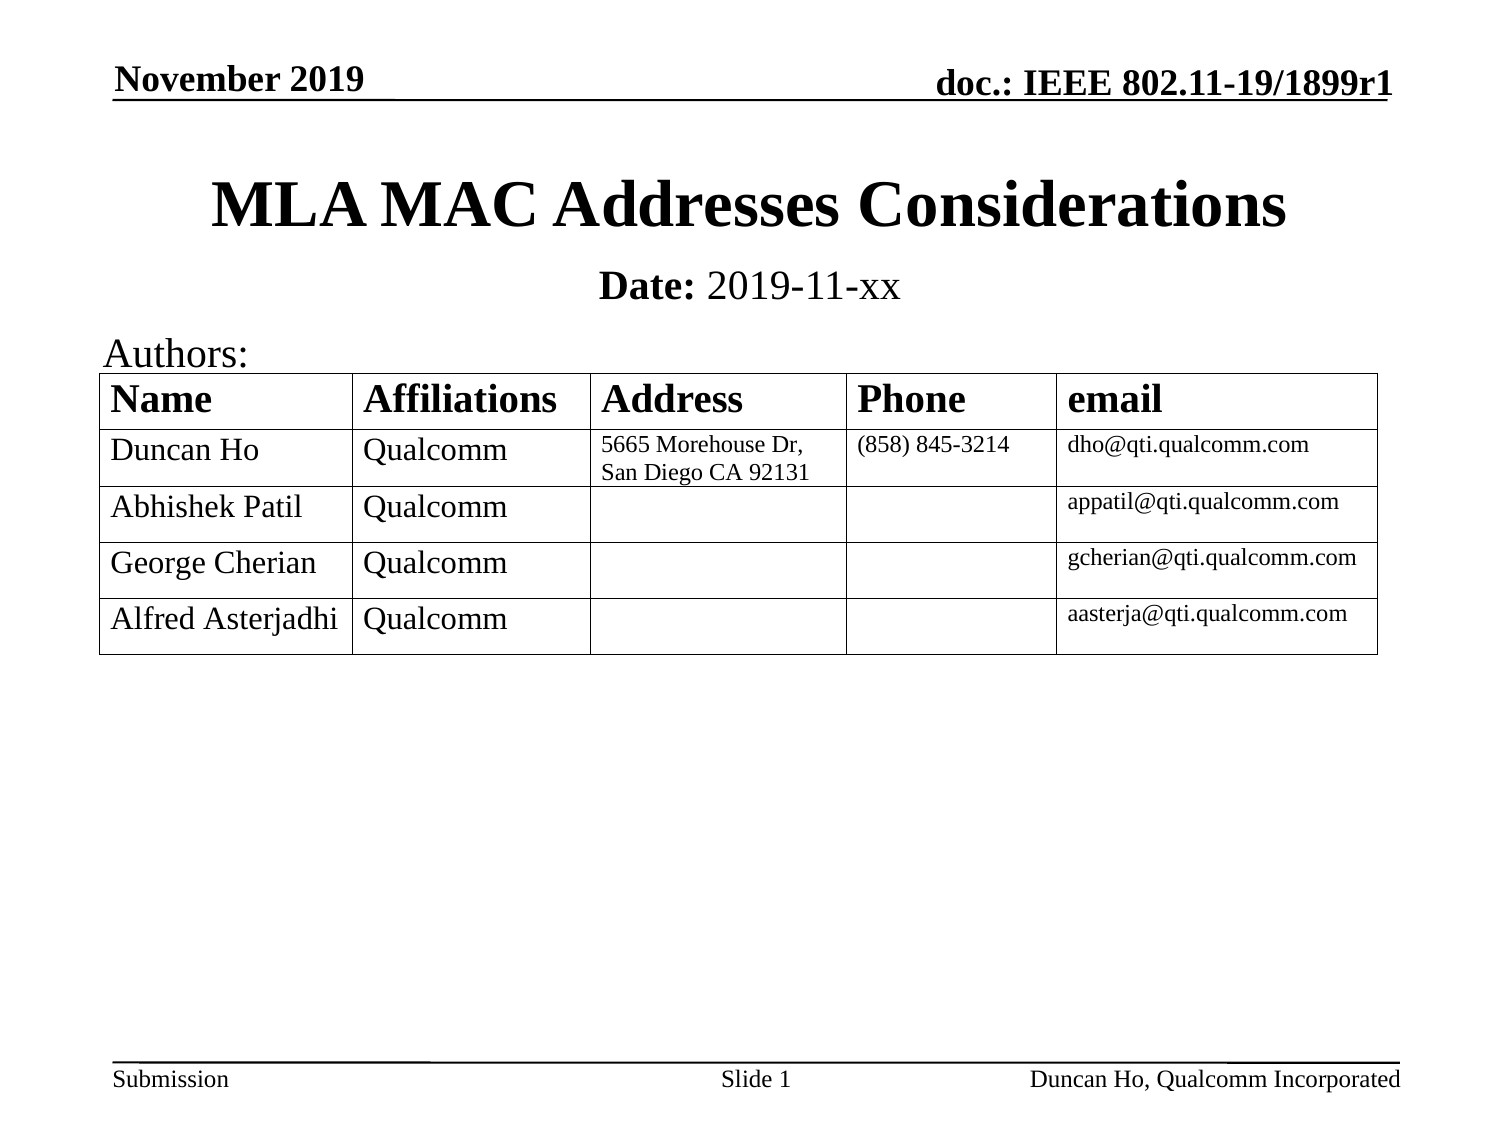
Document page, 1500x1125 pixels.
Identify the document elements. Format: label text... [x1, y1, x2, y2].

slide_number Slide 1 [712, 1061, 800, 1123]
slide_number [114, 54, 493, 100]
text_box Authors: [87, 318, 325, 371]
list Date: 2019-11-xx [112, 249, 1388, 316]
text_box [84, 372, 1409, 780]
footer Duncan Ho, Qualcomm Incorporated [902, 1061, 1402, 1093]
title MLA MAC Addresses Considerations [112, 112, 1388, 249]
